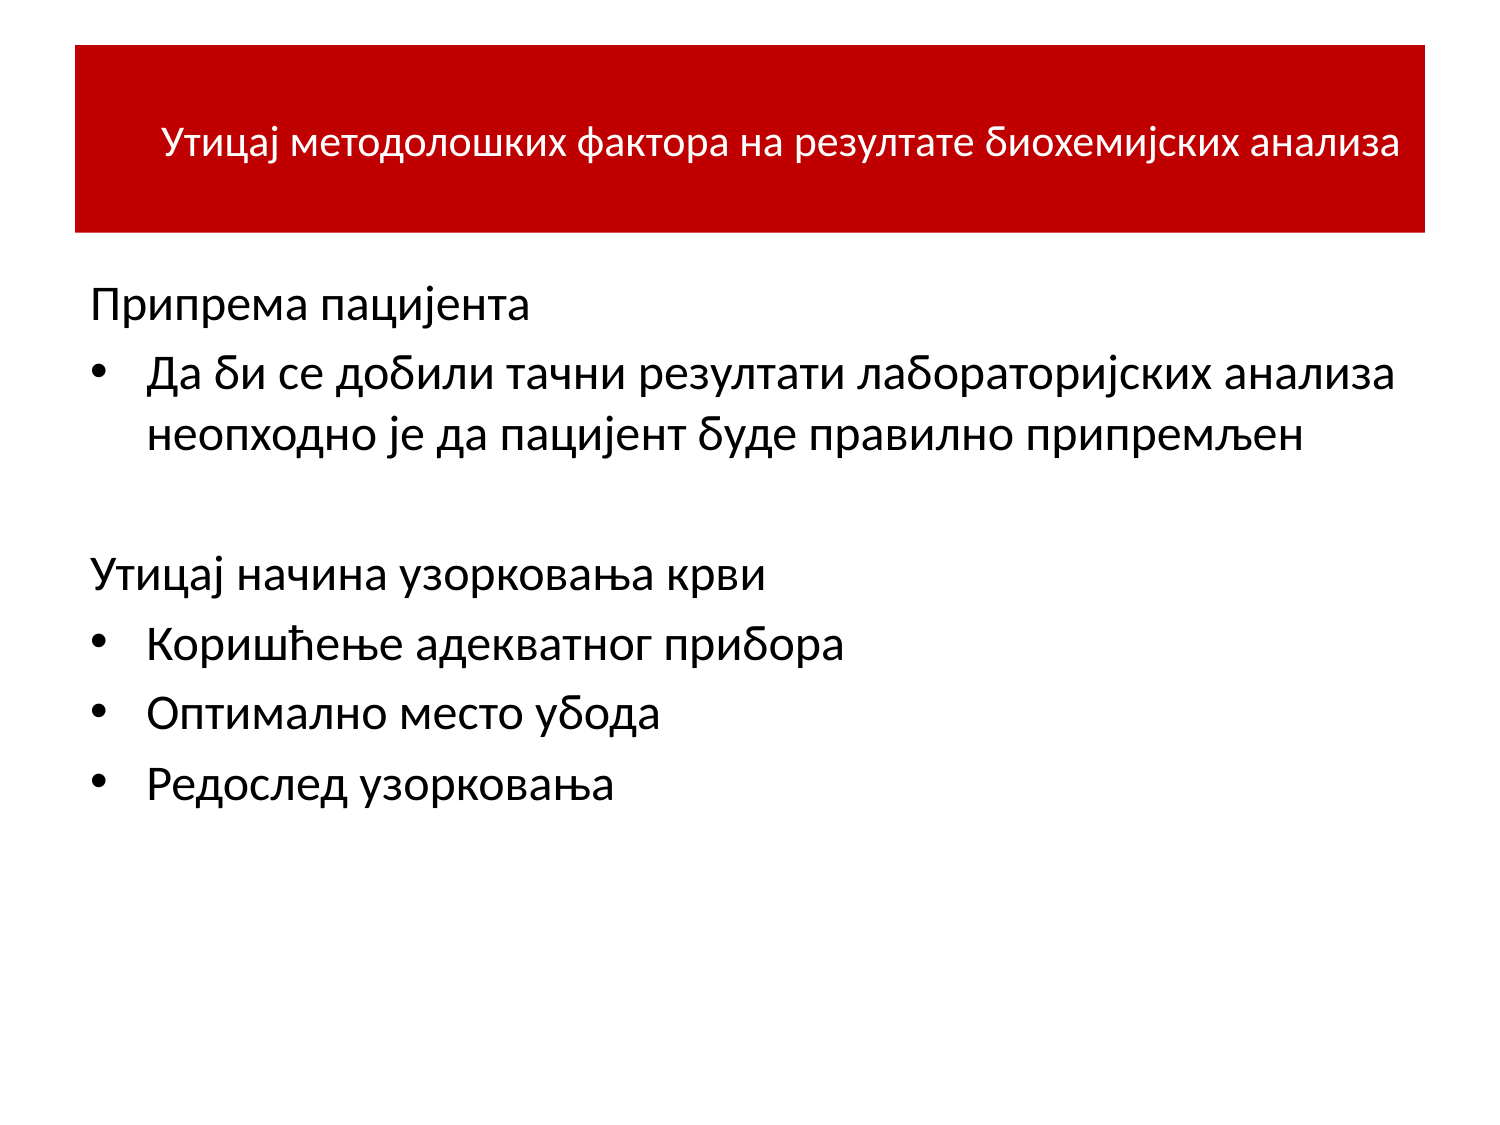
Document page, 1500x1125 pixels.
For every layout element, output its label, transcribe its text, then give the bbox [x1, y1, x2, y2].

list Припрема пацијента Да би се добили тачни резултати лабораторијских анализа неопходно је да пацијент буде правилно припремљен Утицај начина узорковања крви Коришћење адекватног прибора Оптимално место убода Редослед узорковања [75, 262, 1425, 1005]
title УтиУтицај методолошких фактора на резултате биохемијских анализа [75, 45, 1425, 233]
